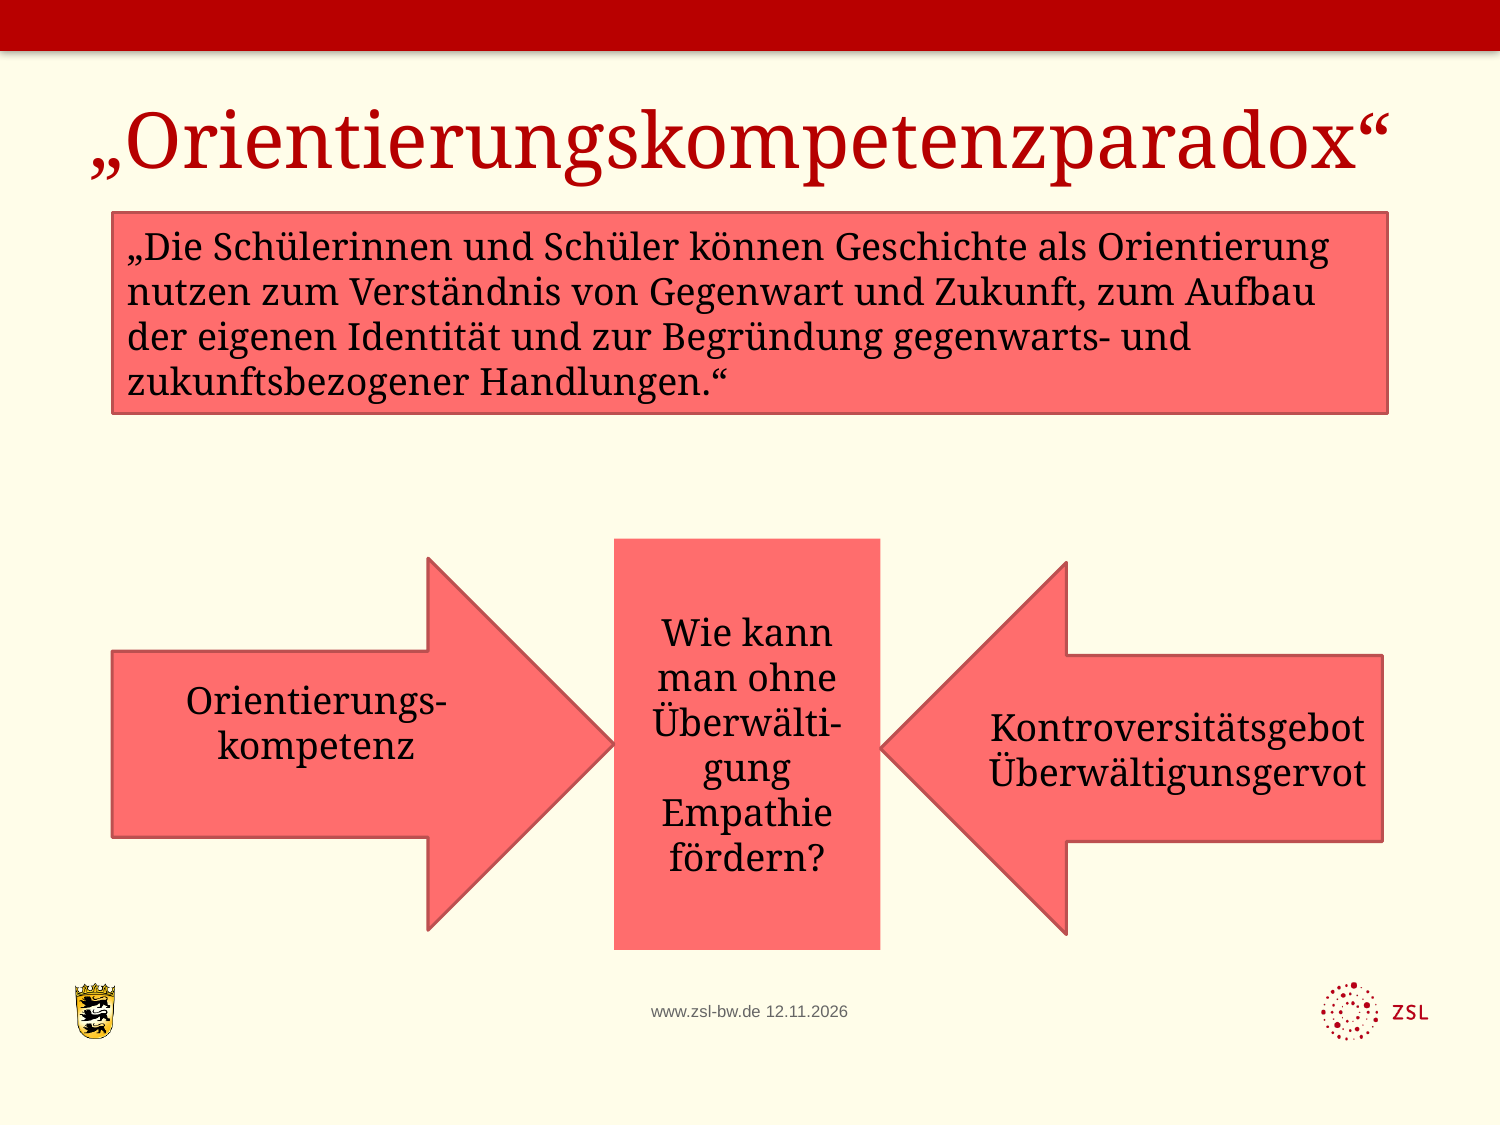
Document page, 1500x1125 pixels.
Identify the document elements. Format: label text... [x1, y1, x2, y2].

text_box Orientierungs-kompetenz [110, 556, 616, 932]
text_box Wie kann man ohne Überwälti-gung Empathie fördern? [614, 538, 881, 950]
picture [73, 981, 117, 1041]
picture [1320, 981, 1429, 1041]
text_box Kontroversitätsgebot Überwältigunsgervot [879, 560, 1384, 936]
text_box „Die Schülerinnen und Schüler können Geschichte als Orientierung nutzen zum Verständnis von Gegenwart und Zukunft, zum Aufbau der eigenen Identität und zur Begründung gegenwarts- und zukunftsbezogener Handlungen.“ [111, 211, 1389, 415]
title „Orientierungskompetenzparadox“ [75, 78, 1425, 197]
